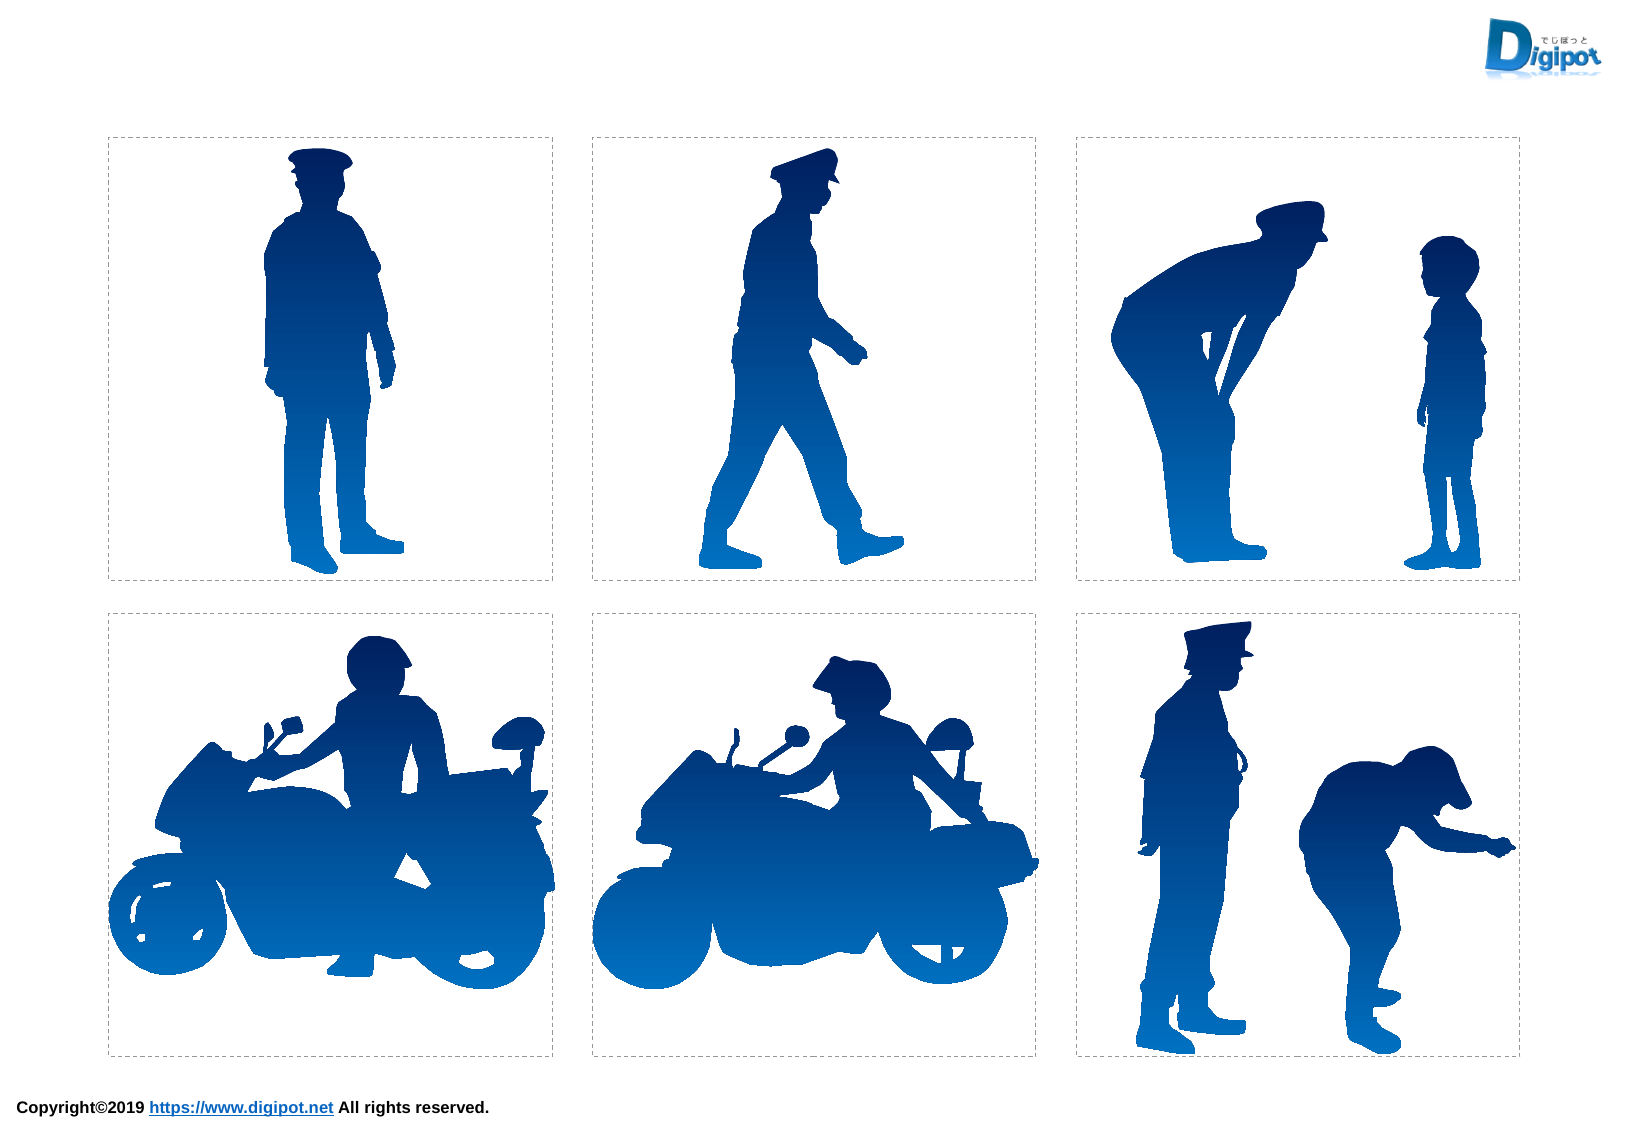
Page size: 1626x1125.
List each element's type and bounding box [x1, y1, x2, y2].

text_box [593, 656, 1040, 989]
text_box [109, 635, 556, 989]
text_box [1111, 201, 1488, 570]
text_box [698, 148, 904, 570]
picture [1485, 18, 1602, 82]
text_box [1136, 621, 1516, 1055]
text_box [263, 148, 405, 574]
